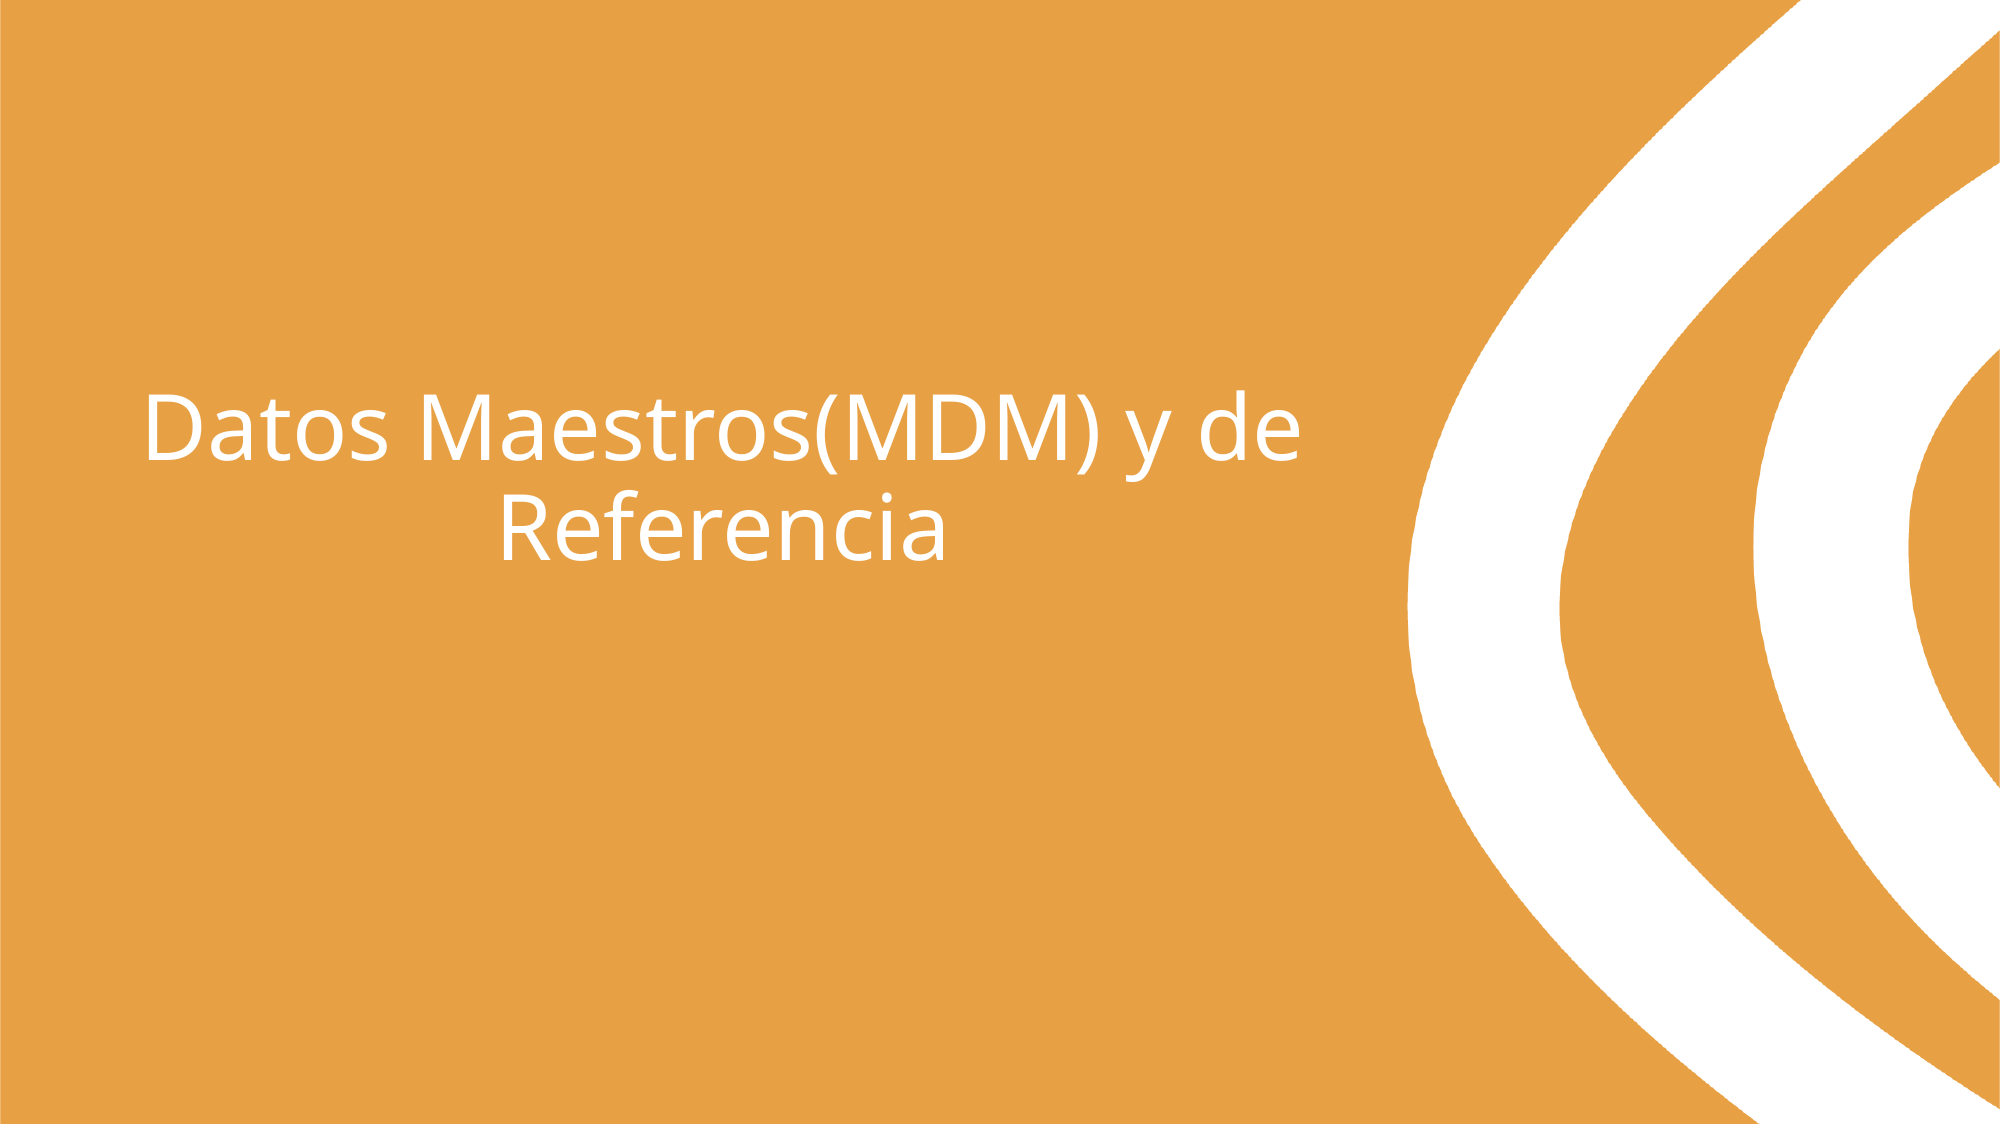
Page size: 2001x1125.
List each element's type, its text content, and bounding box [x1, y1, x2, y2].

title Datos Maestros(MDM) y de Referencia [63, 256, 1383, 684]
picture [0, 0, 2000, 1124]
